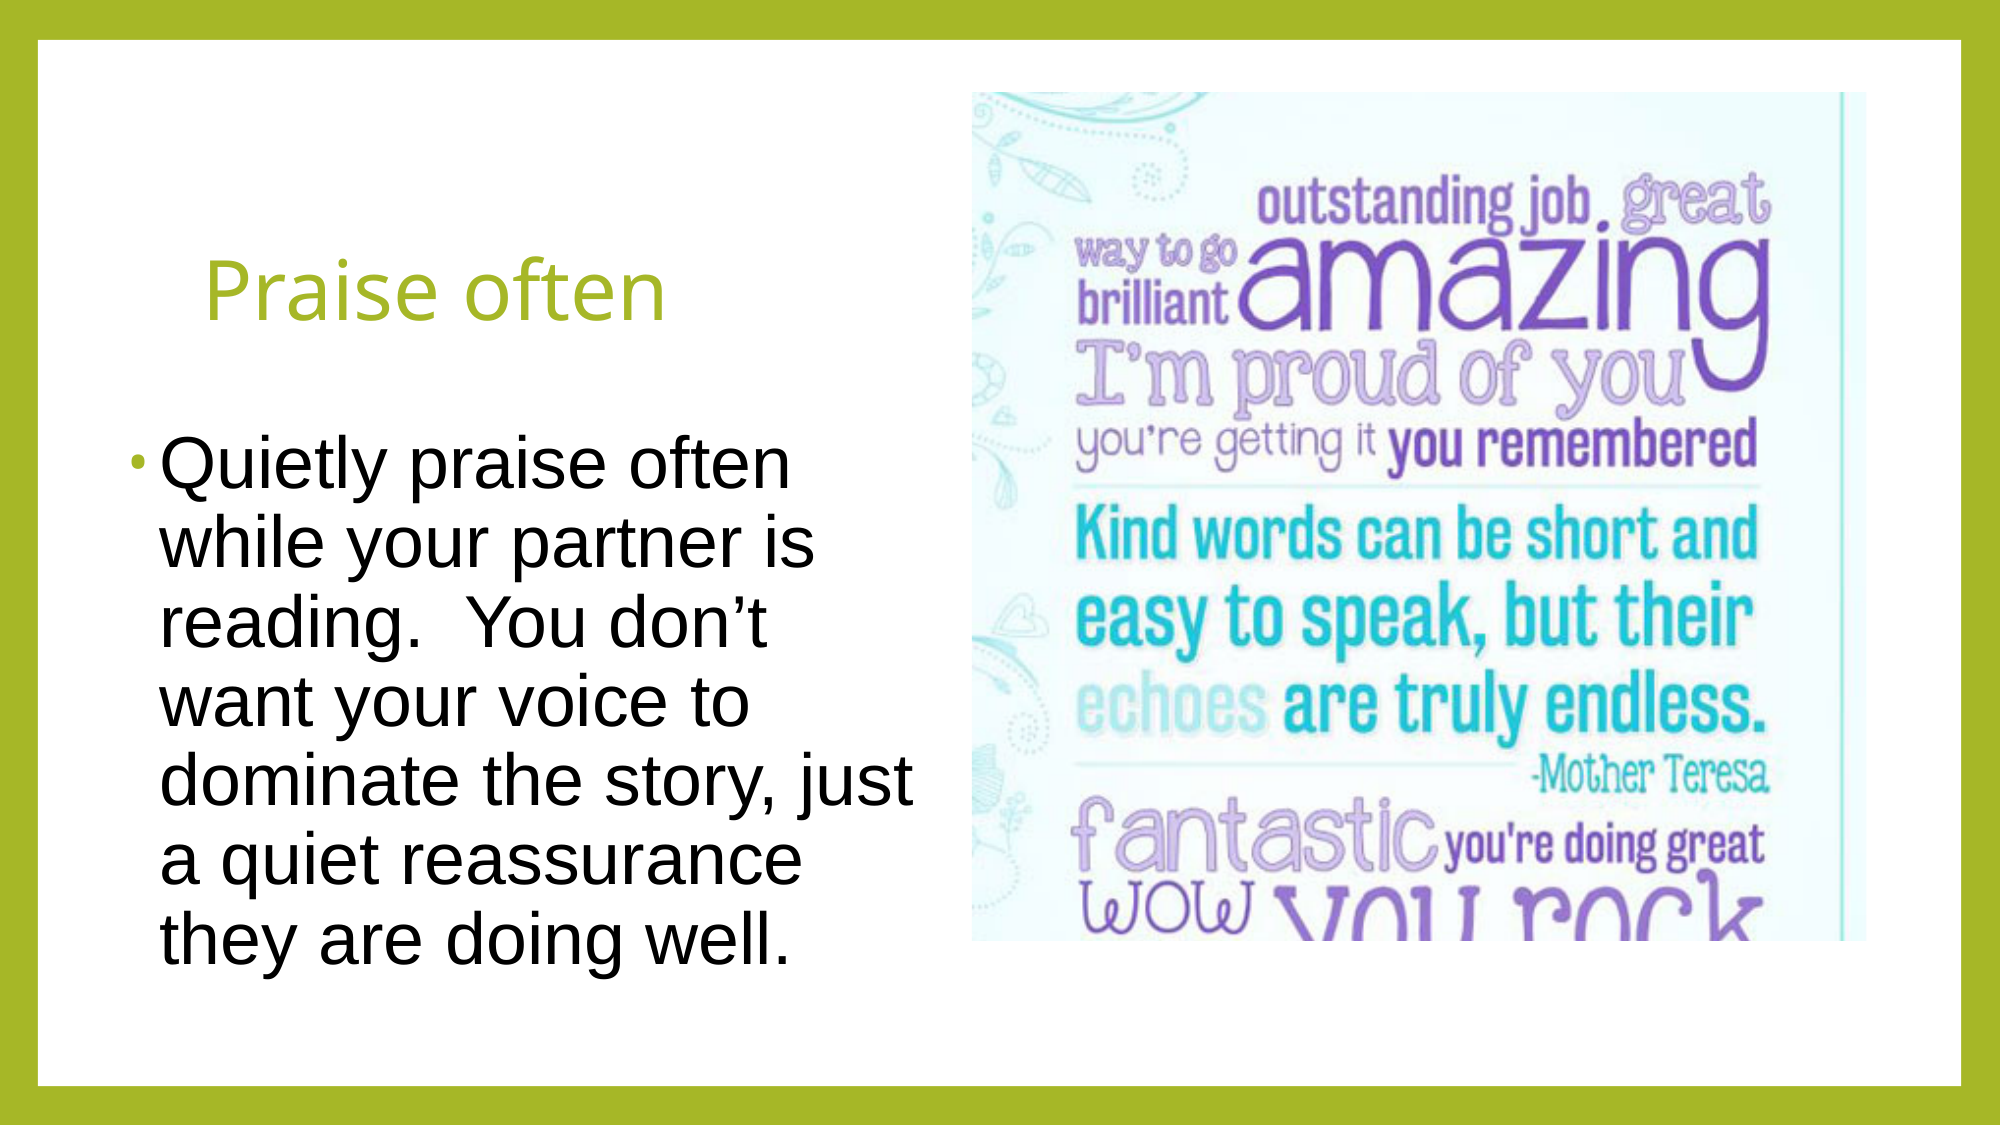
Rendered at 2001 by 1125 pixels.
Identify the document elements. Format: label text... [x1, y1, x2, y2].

picture [971, 92, 1867, 941]
list Quietly praise often while your partner is reading. You don’t want your voice to dominate the story, just a quiet reassurance they are doing well. [104, 417, 933, 1000]
title Praise often [187, 175, 965, 413]
